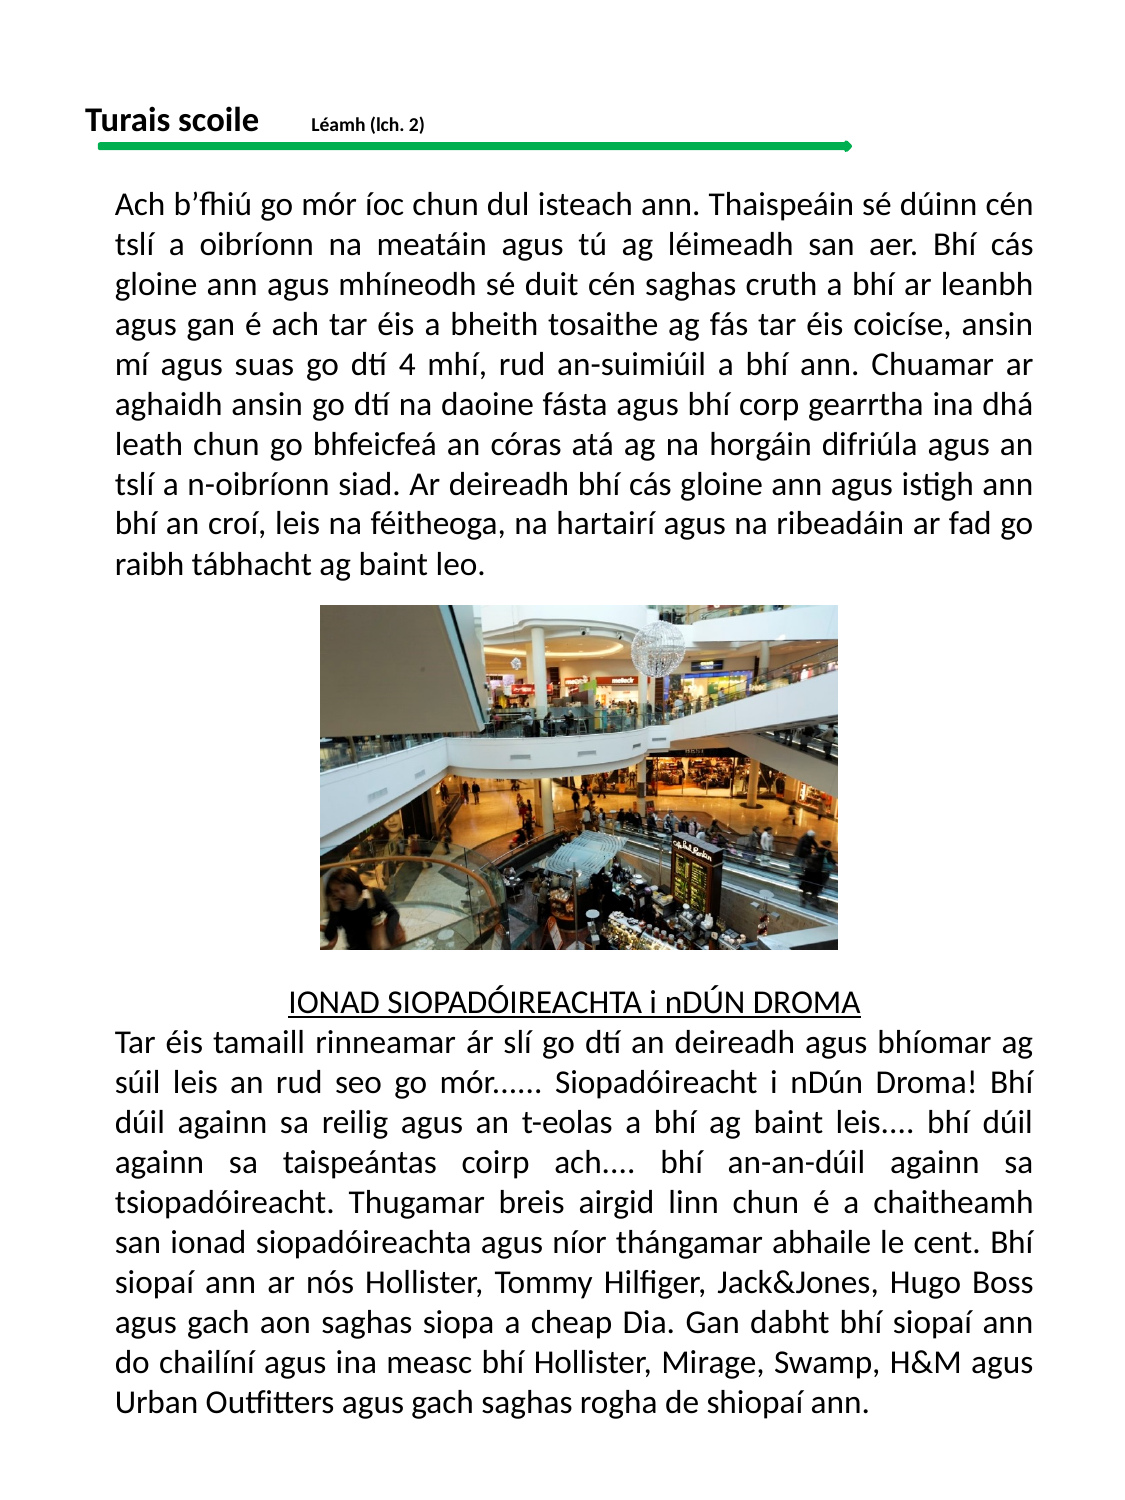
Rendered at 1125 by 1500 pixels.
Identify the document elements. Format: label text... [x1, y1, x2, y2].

picture [320, 605, 838, 951]
text_box Turais scoile Léamh (lch. 2) [62, 37, 1075, 163]
text_box Ach b’fhiú go mór íoc chun dul isteach ann. Thaispeáin sé dúinn cén tslí a oibríonn na meatáin agus tú ag léimeadh san aer. Bhí cás gloine ann agus mhíneodh sé duit cén saghas cruth a bhí ar leanbh agus gan é ach tar éis a bheith tosaithe ag fás tar éis coicíse, ansin mí agus suas go dtí 4 mhí, rud an-suimiúil a bhí ann. Chuamar ar aghaidh ansin go dtí na daoine fásta agus bhí corp gearrtha ina dhá leath chun go bhfeicfeá an córas atá ag na horgáin difriúla agus an tslí a n-oibríonn siad. Ar deireadh bhí cás gloine ann agus istigh ann bhí an croí, leis na féitheoga, na hartairí agus na ribeadáin ar fad go raibh tábhacht ag baint leo. IONAD SIOPADÓIREACHTA i nDÚN DROMA Tar éis tamaill rinneamar ár slí go dtí an deireadh agus bhíomar ag súil leis an rud seo go mór...... Siopadóireacht i nDún Droma! Bhí dúil againn sa reilig agus an t-eolas a bhí ag baint leis.... bhí dúil againn sa taispeántas coirp ach.... bhí an-an-dúil againn sa tsiopadóireacht. Thugamar breis airgid linn chun é a chaitheamh san ionad siopadóireachta agus níor thángamar abhaile le cent. Bhí siopaí ann ar nós Hollister, Tommy Hilfiger, Jack&Jones, Hugo Boss agus gach aon saghas siopa a cheap Dia. Gan dabht bhí siopaí ann do chailíní agus ina measc bhí Hollister, Mirage, Swamp, H&M agus Urban Outfitters agus gach saghas rogha de shiopaí ann. [99, 174, 1050, 1500]
text_box [97, 140, 853, 152]
